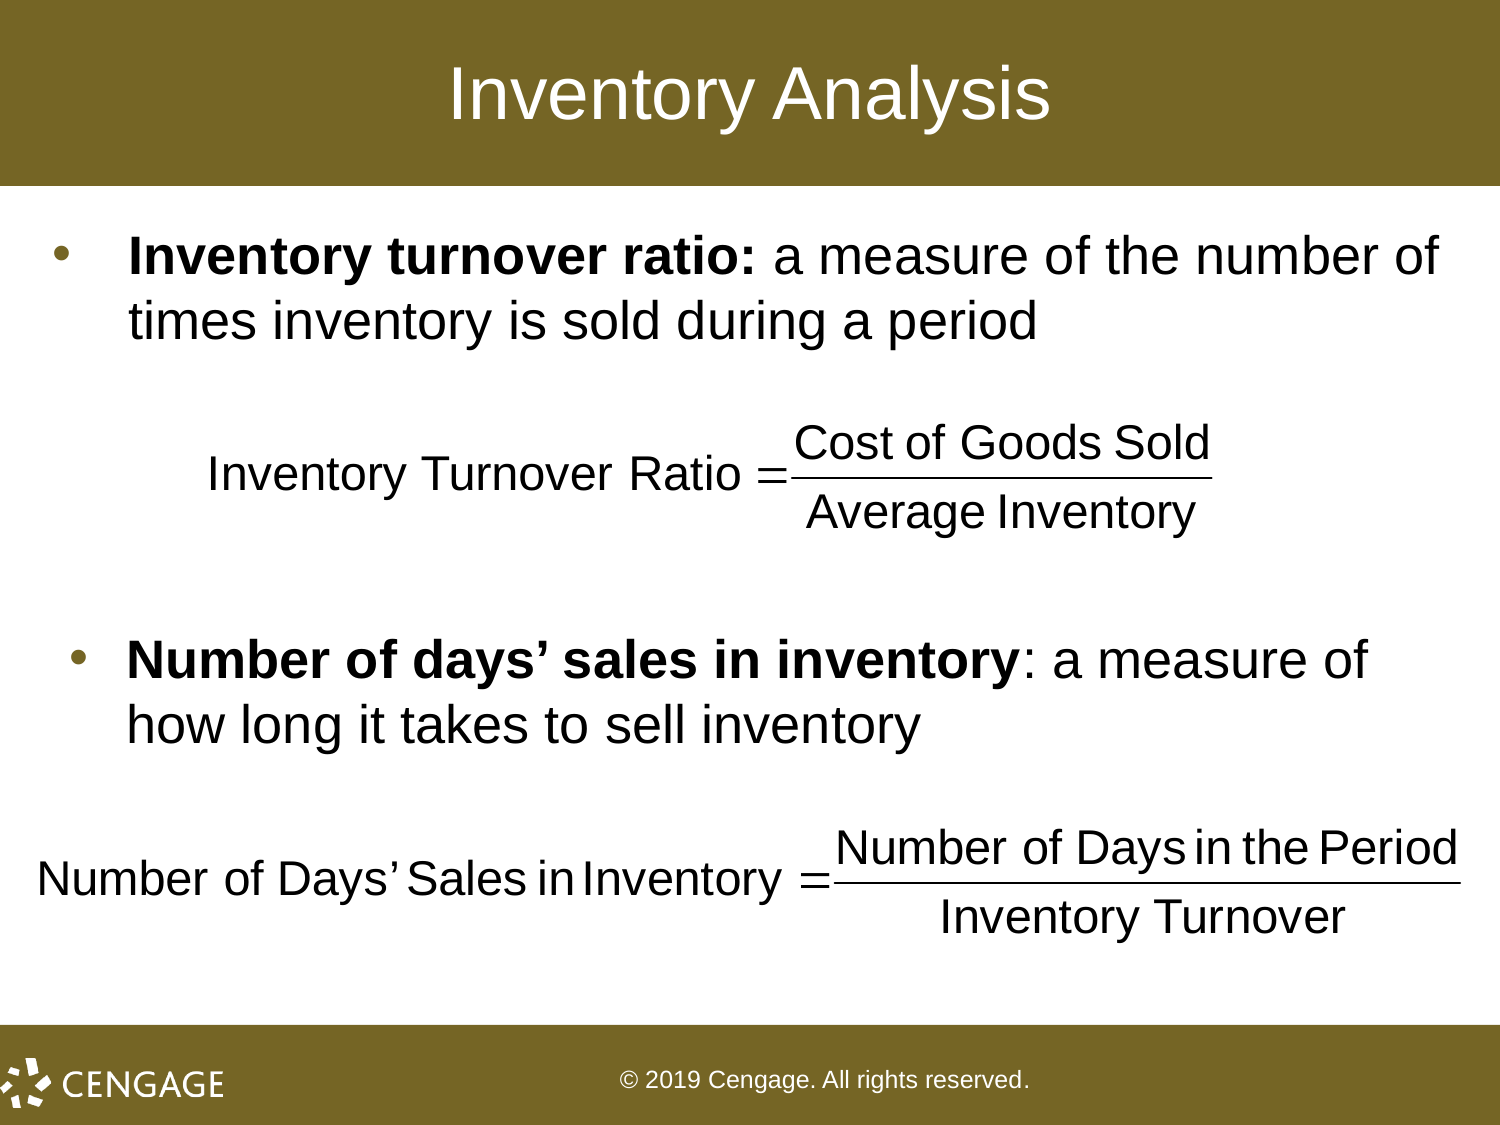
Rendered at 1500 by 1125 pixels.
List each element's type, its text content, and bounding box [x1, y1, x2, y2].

list Number of days’ sales in inventory: a measure of how long it takes to sell inventory [54, 616, 1429, 781]
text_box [31, 818, 1470, 953]
list Inventory turnover ratio: a measure of the number of times inventory is sold during a period [37, 212, 1475, 367]
title Inventory Analysis [7, 4, 1493, 175]
picture [0, 1058, 223, 1108]
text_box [202, 413, 1222, 548]
